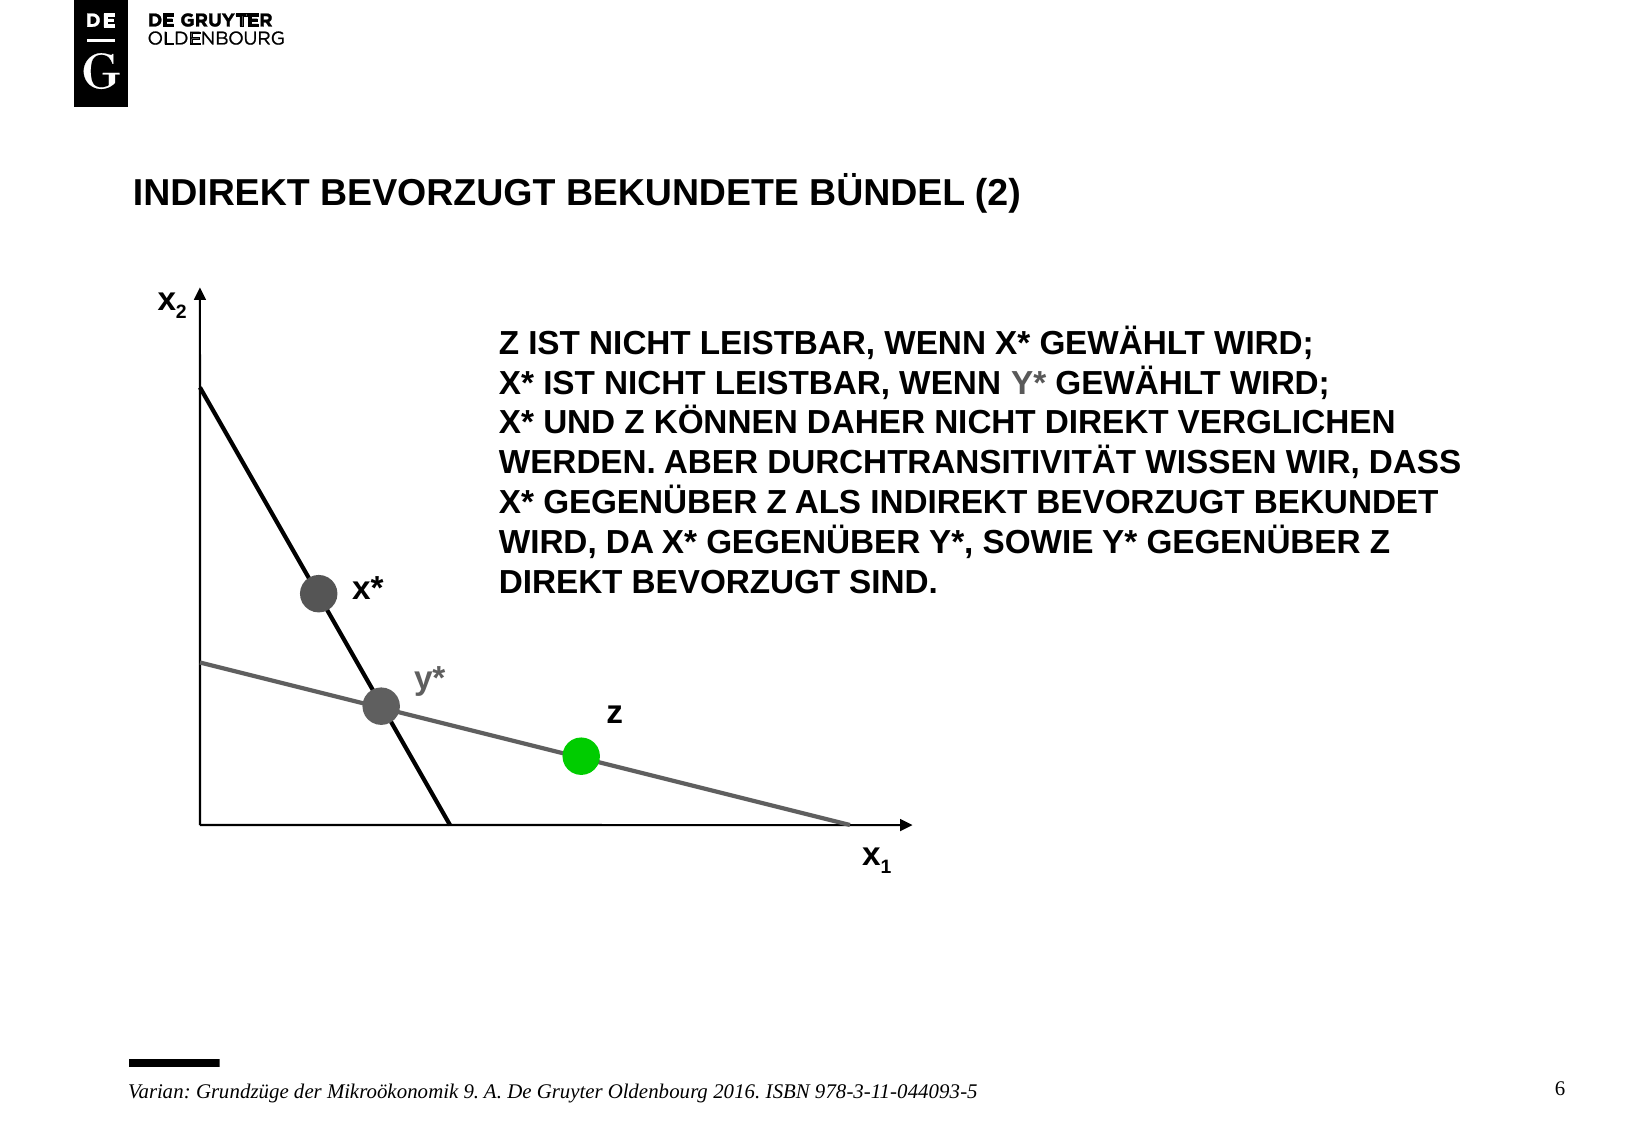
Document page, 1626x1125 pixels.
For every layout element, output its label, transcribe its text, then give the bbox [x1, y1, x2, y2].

title inDirekt bevorzugt Bekundete bündel (2) [132, 167, 1560, 232]
list [129, 269, 1556, 1018]
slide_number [128, 1077, 1539, 1108]
slide_number 6 [1554, 1074, 1614, 1104]
